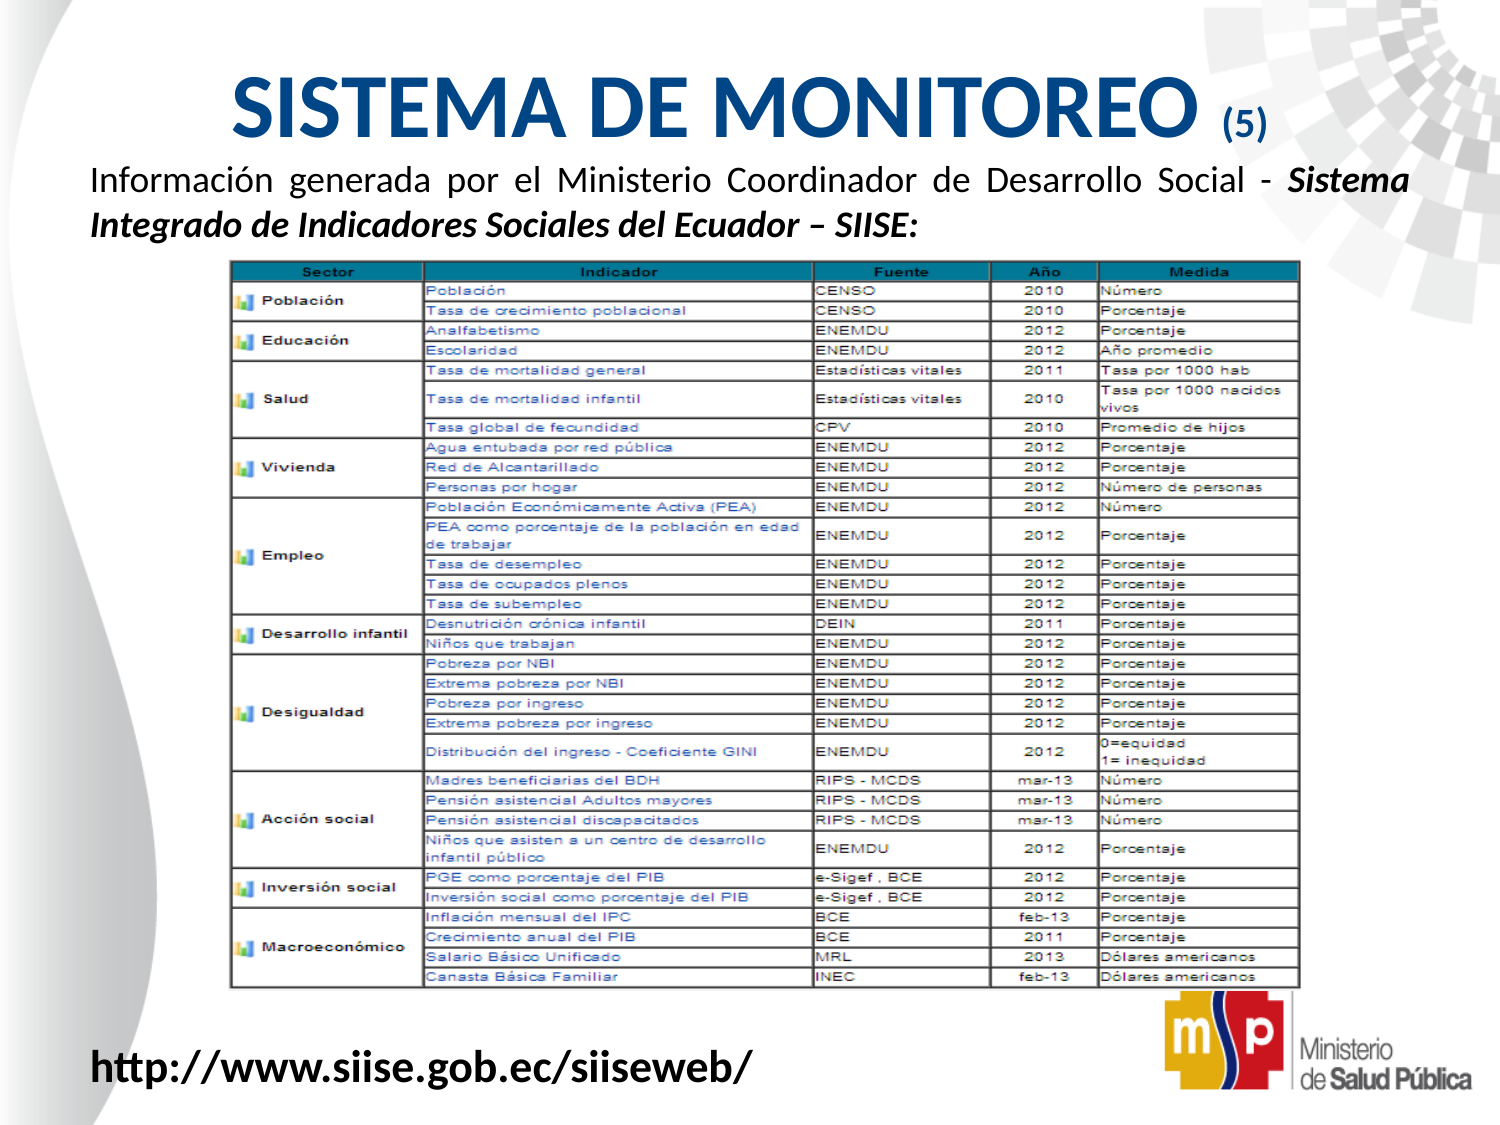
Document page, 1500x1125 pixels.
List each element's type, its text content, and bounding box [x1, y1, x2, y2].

text_box Información generada por el Ministerio Coordinador de Desarrollo Social - Sistema Integrado de Indicadores Sociales del Ecuador – SIISE: http://www.siise.gob.ec/siiseweb/ [74, 147, 1425, 960]
picture [0, 0, 1500, 1125]
title SISTEMA DE MONITOREO (5) [74, 22, 1426, 179]
